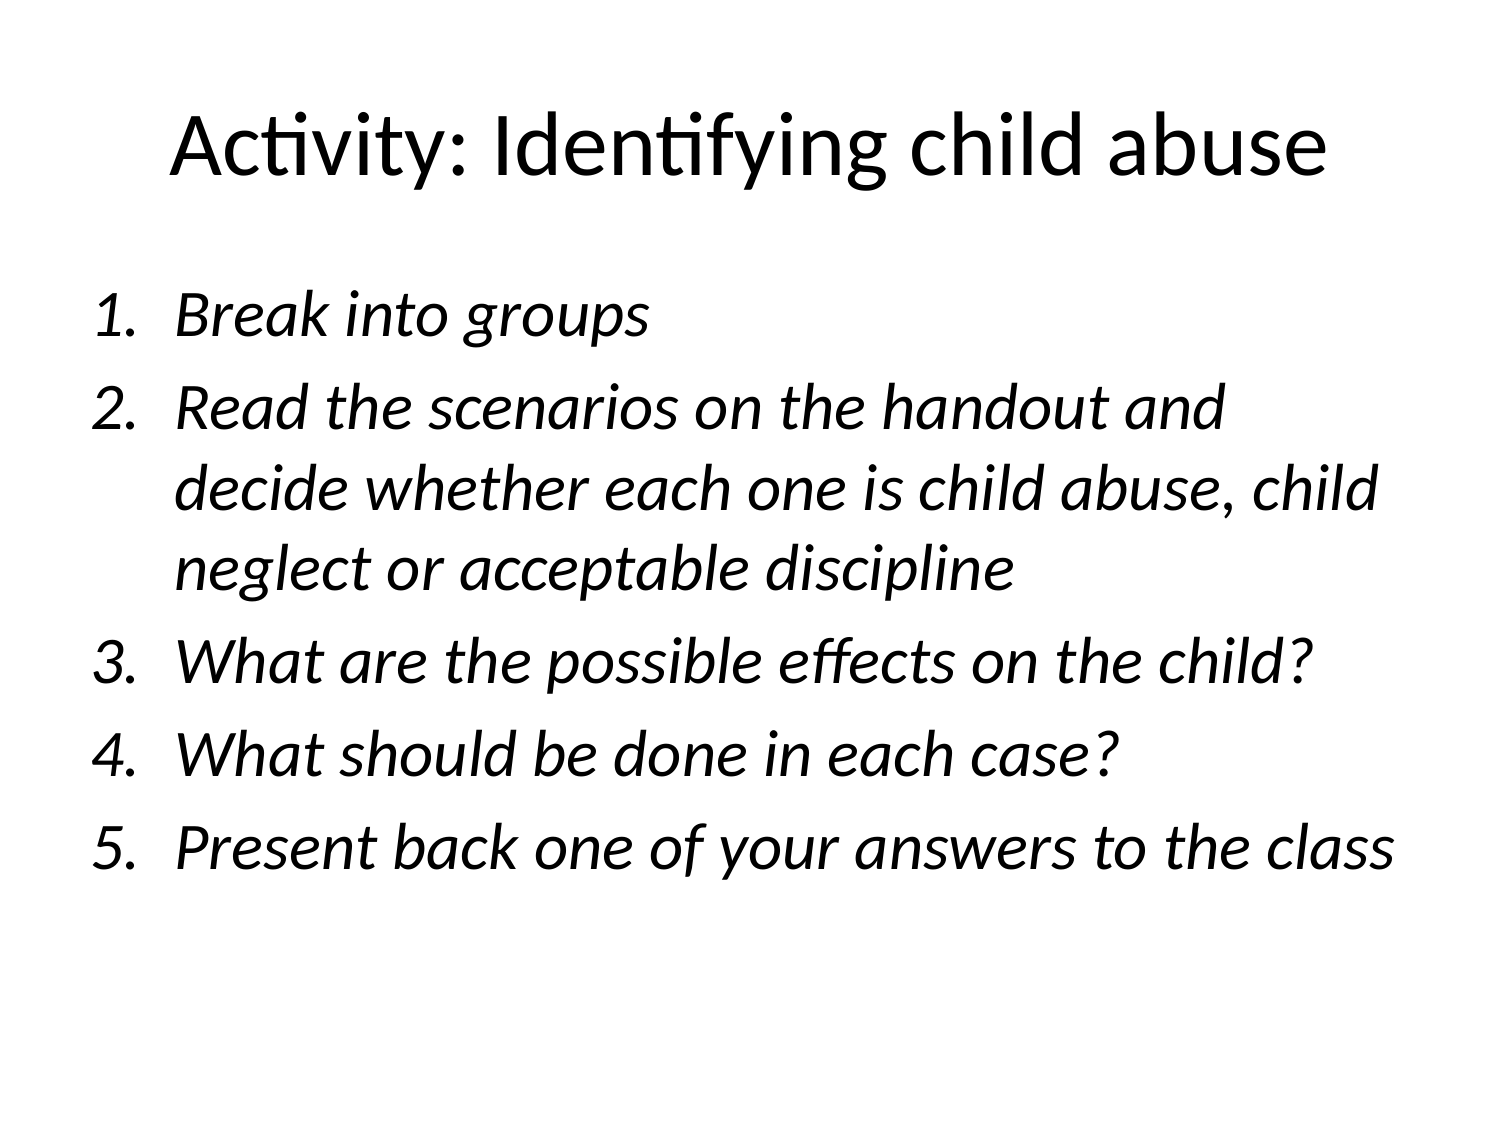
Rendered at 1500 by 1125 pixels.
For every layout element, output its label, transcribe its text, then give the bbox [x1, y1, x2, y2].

list Break into groups Read the scenarios on the handout and decide whether each one is child abuse, child neglect or acceptable discipline What are the possible effects on the child? What should be done in each case? Present back one of your answers to the class [75, 262, 1425, 1005]
title Activity: Identifying child abuse [75, 45, 1425, 233]
